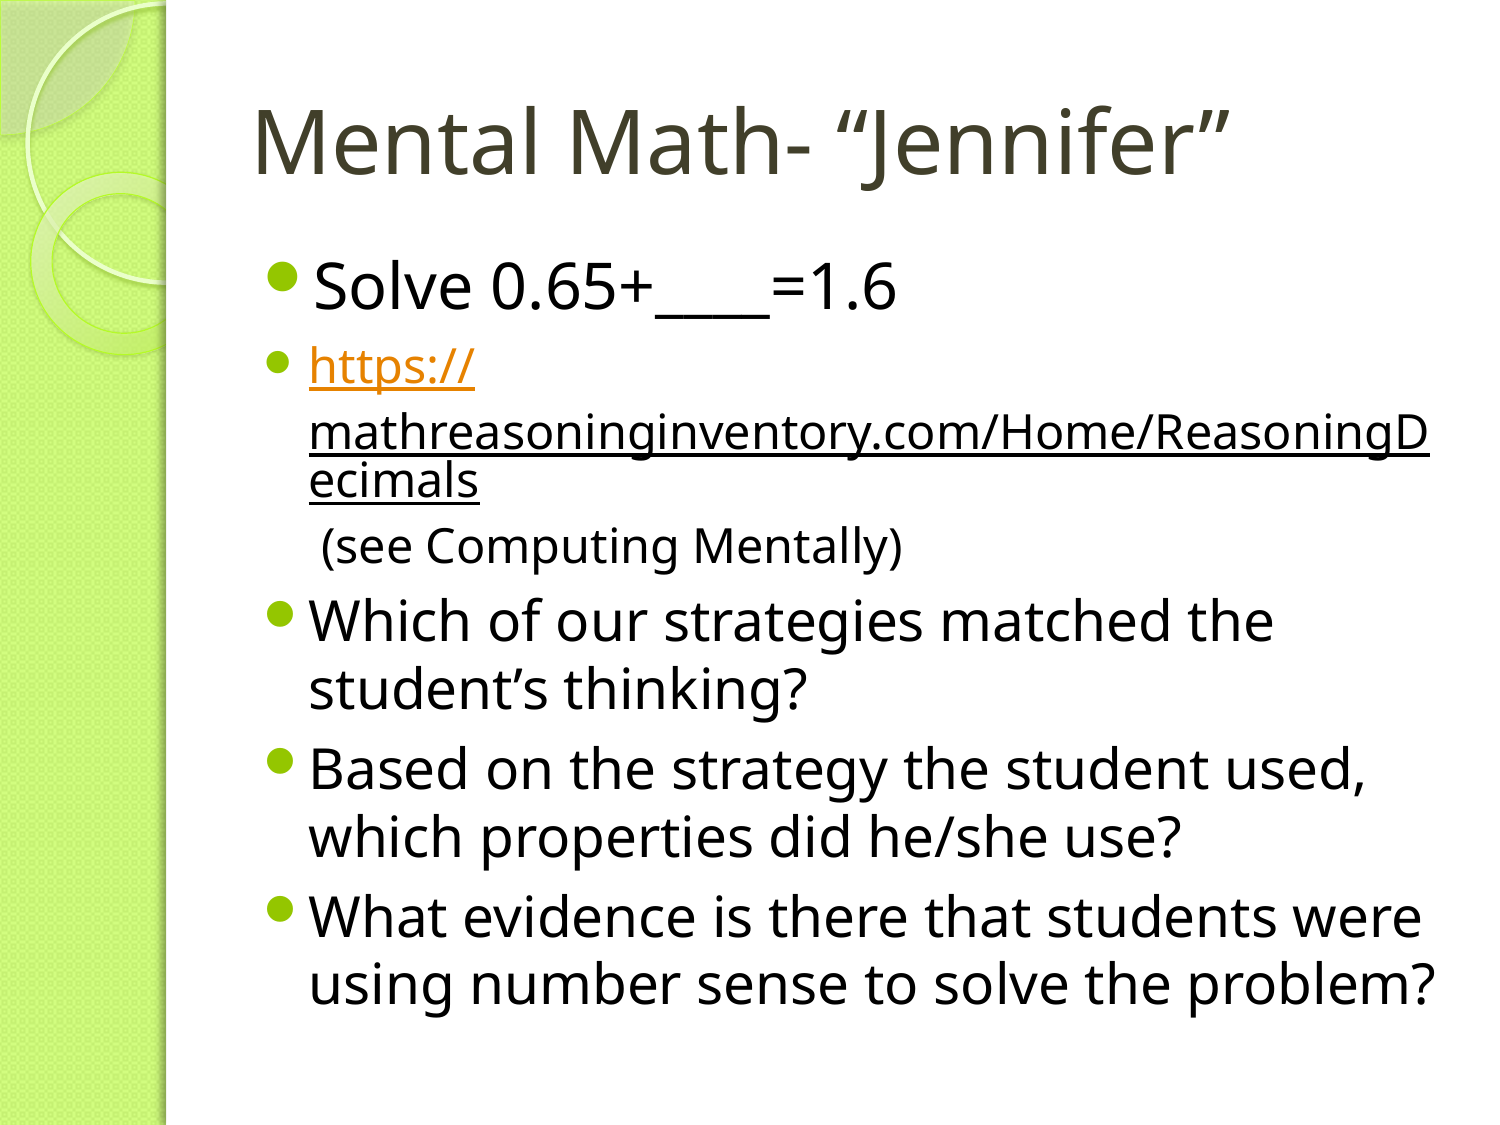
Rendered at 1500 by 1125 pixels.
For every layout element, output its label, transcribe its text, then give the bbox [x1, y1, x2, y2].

title Mental Math- “Jennifer” [235, 45, 1466, 233]
list Solve 0.65+____=1.6 https://mathreasoninginventory.com/Home/ReasoningDecimals (see Computing Mentally) Which of our strategies matched the student’s thinking? Based on the strategy the student used, which properties did he/she use? What evidence is there that students were using number sense to solve the problem? [235, 237, 1466, 1025]
